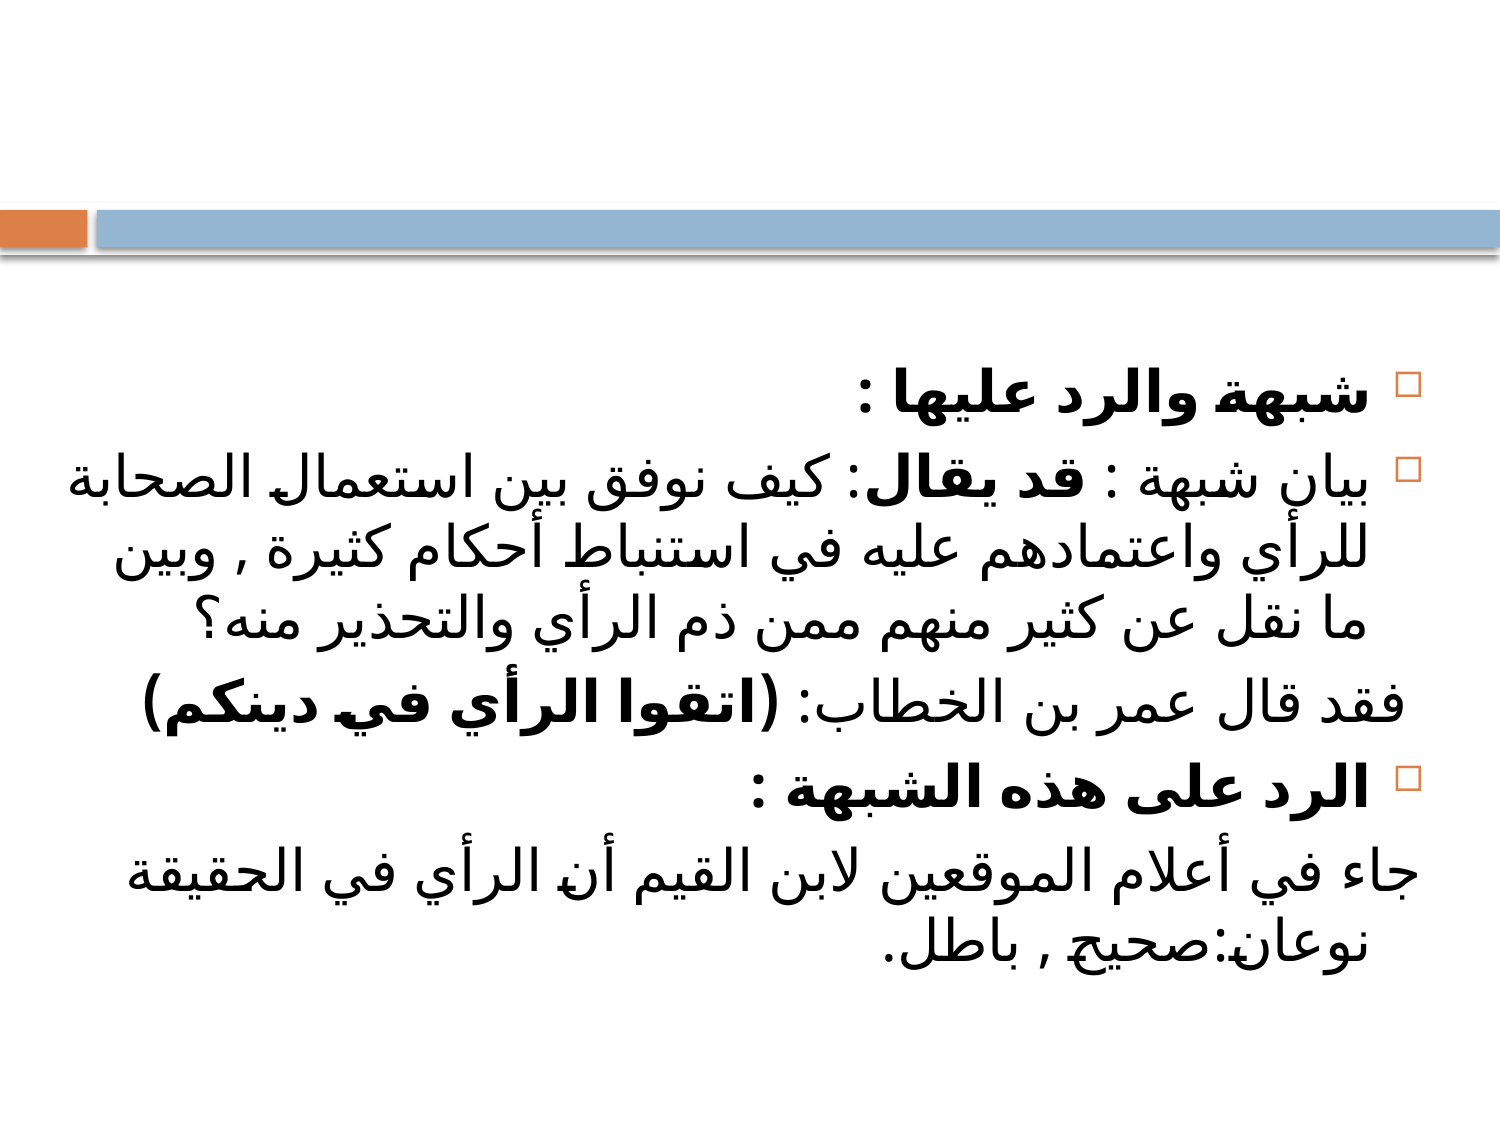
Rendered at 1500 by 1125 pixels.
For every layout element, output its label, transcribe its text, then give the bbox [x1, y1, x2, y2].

list شبهة والرد عليها : بيان شبهة : قد يقال: كيف نوفق بين استعمال الصحابة للرأي واعتمادهم عليه في استنباط أحكام كثيرة , وبين ما نقل عن كثير منهم ممن ذم الرأي والتحذير منه؟ فقد قال عمر بن الخطاب: (اتقوا الرأي في دينكم) الرد على هذه الشبهة : جاء في أعلام الموقعين لابن القيم أن الرأي في الحقيقة نوعان:صحيح , باطل. [46, 262, 1438, 1000]
